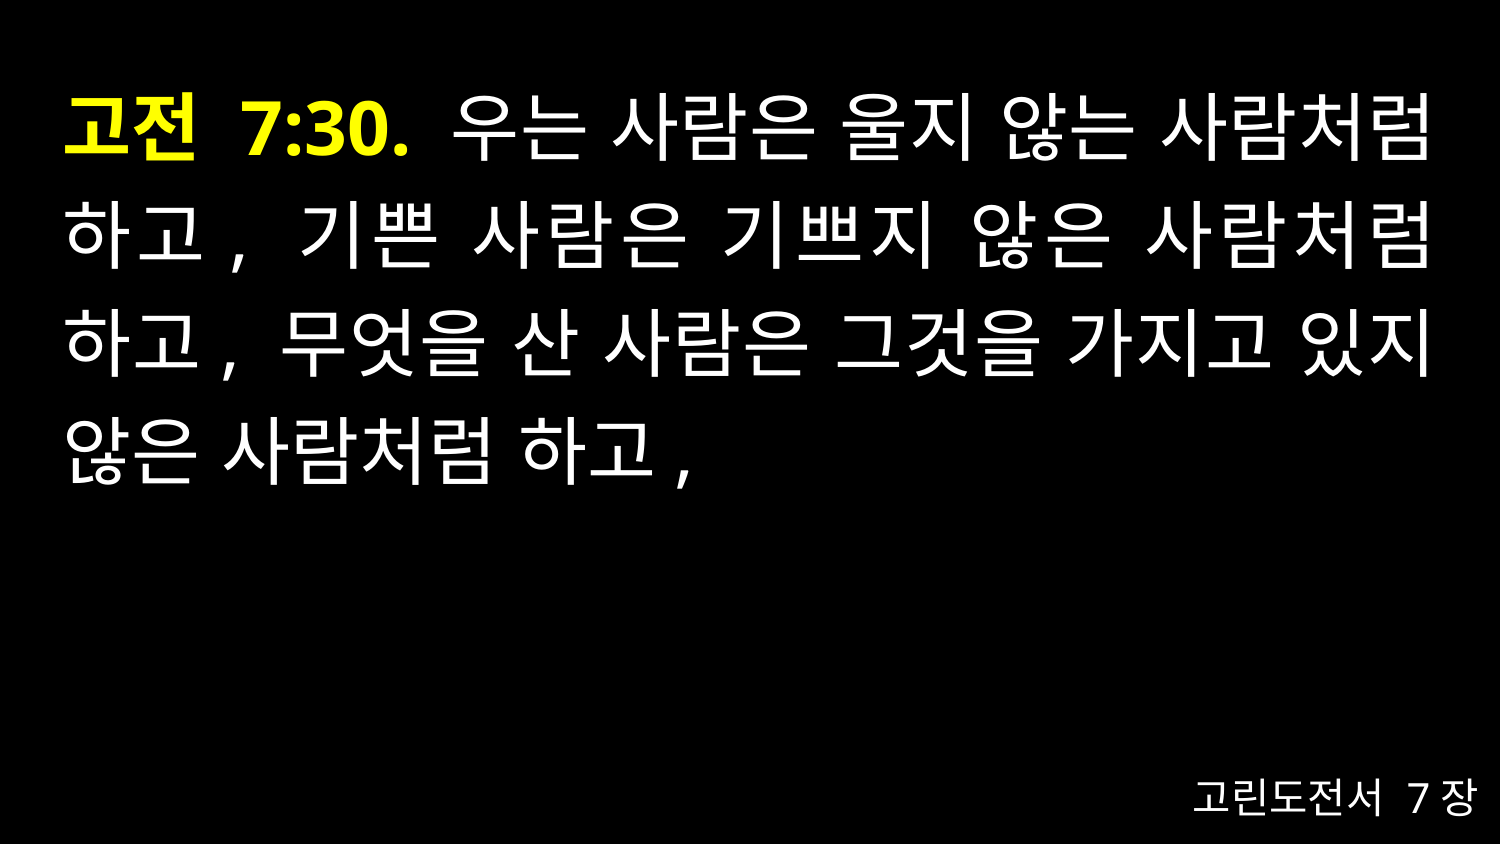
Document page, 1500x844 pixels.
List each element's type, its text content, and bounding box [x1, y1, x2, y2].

title 고전 7:30. 우는 사람은 울지 않는 사람처럼 하고, 기쁜 사람은 기쁘지 않은 사람처럼 하고, 무엇을 산 사람은 그것을 가지고 있지 않은 사람처럼 하고, [0, 0, 1500, 844]
subtitle 고린도전서 7장 [916, 770, 1500, 844]
